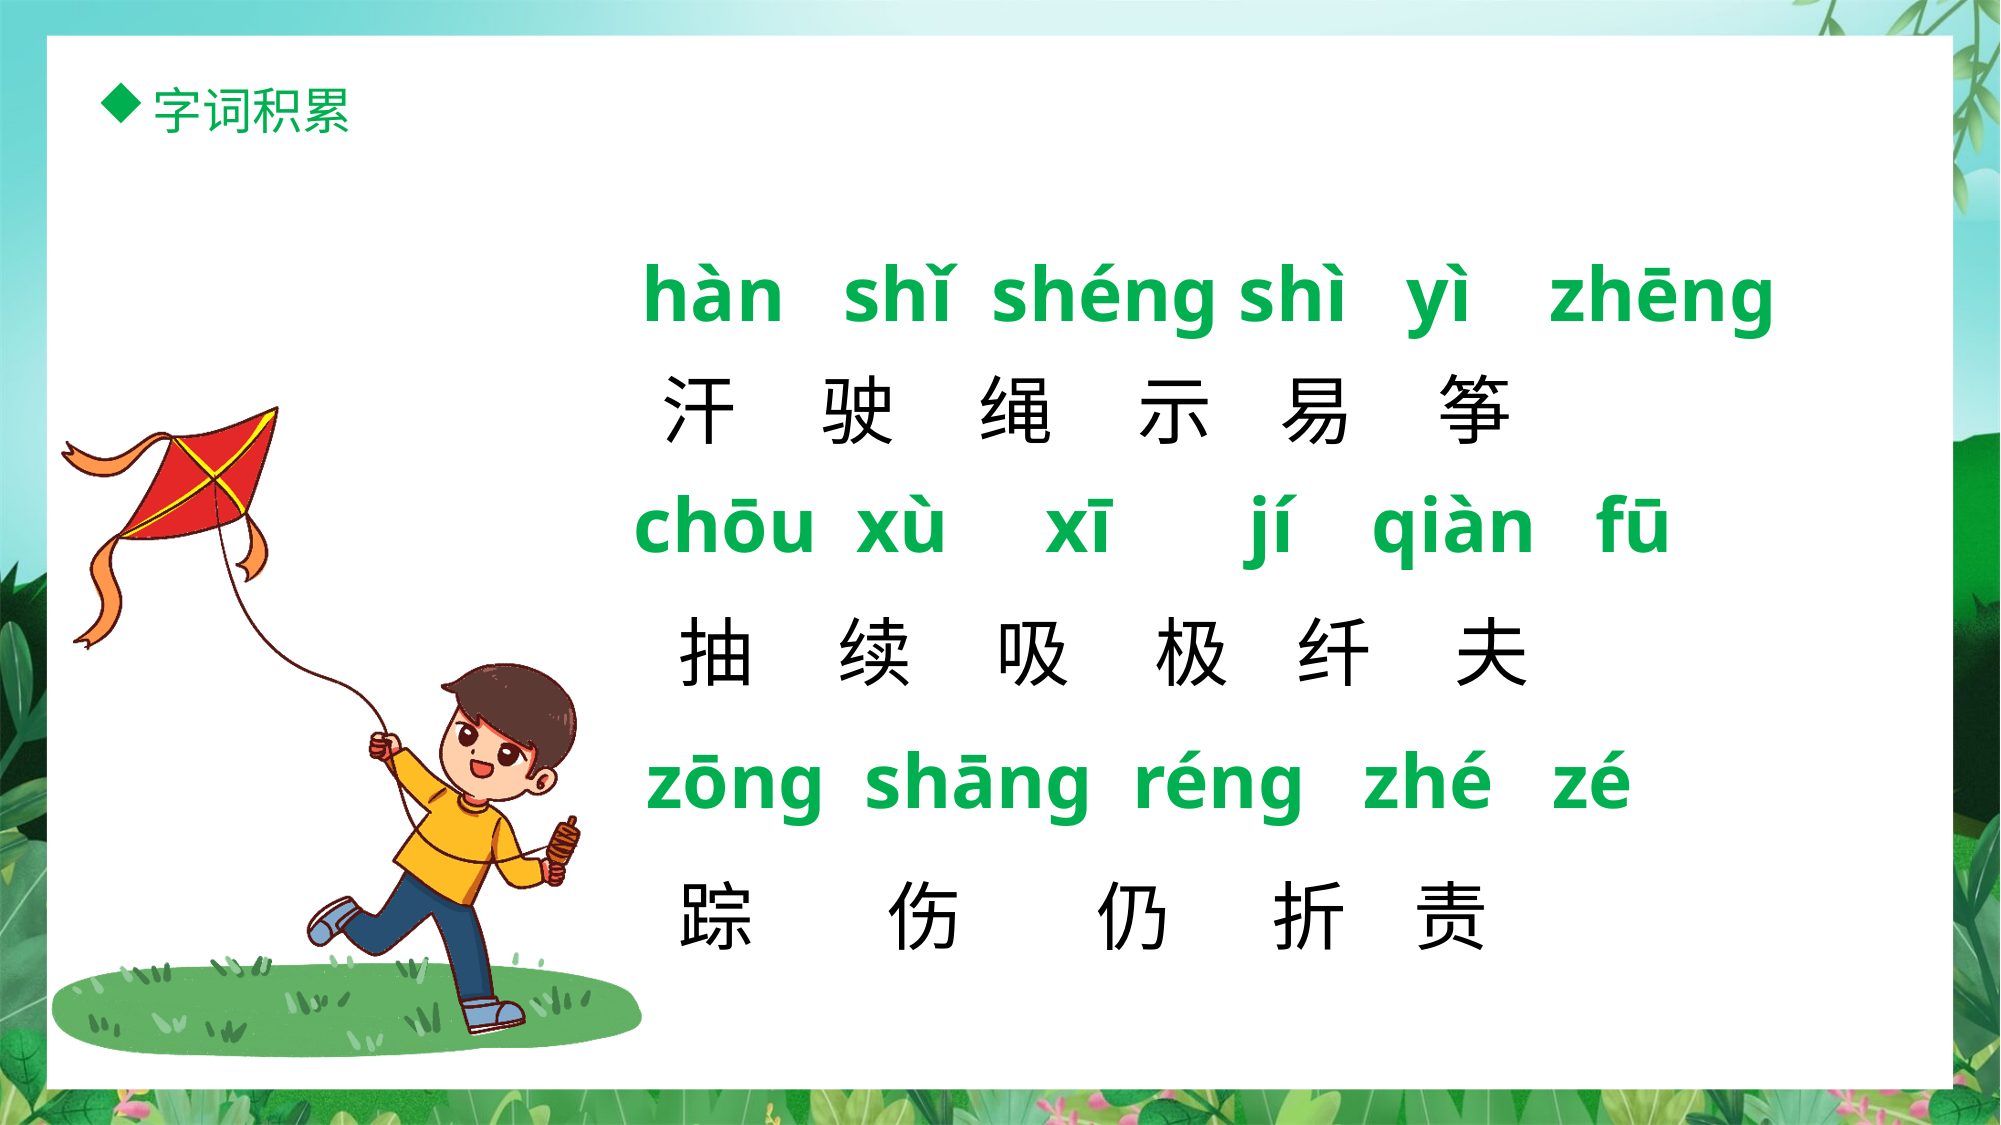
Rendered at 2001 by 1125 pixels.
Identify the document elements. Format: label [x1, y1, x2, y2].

picture [0, 0, 2000, 1125]
text_box [618, 239, 2000, 968]
